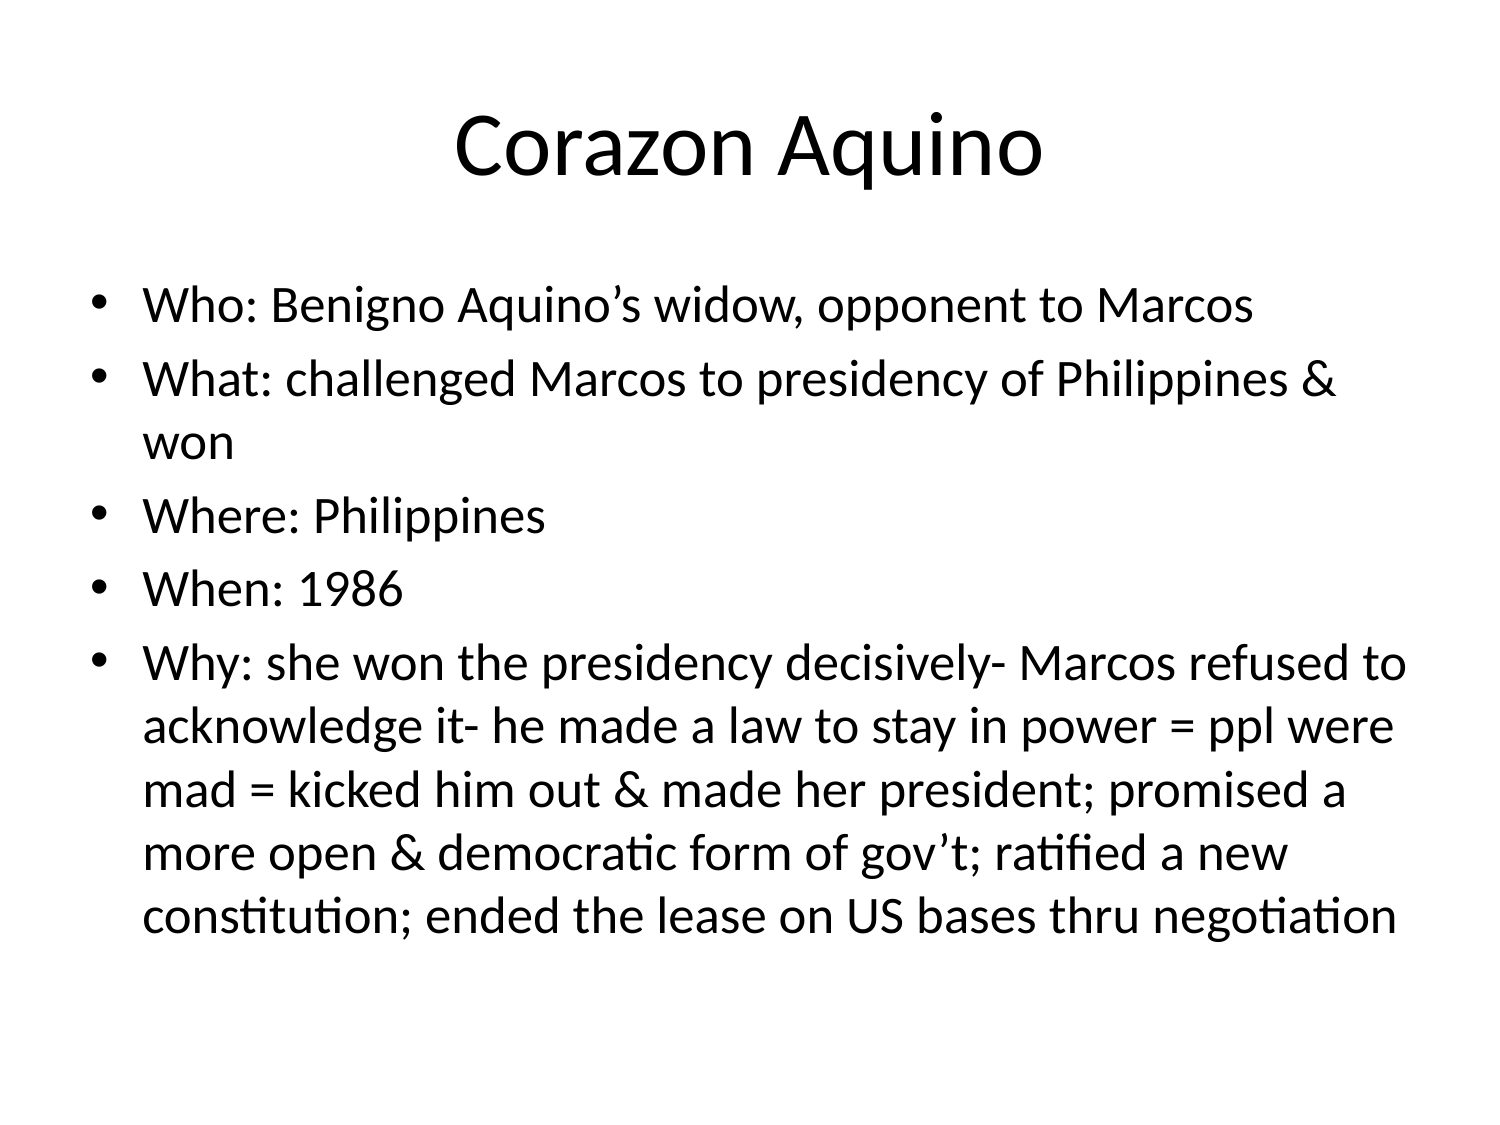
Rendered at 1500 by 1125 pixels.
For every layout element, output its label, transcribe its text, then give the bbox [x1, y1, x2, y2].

list Who: Benigno Aquino’s widow, opponent to Marcos What: challenged Marcos to presidency of Philippines & won Where: Philippines When: 1986 Why: she won the presidency decisively- Marcos refused to acknowledge it- he made a law to stay in power = ppl were mad = kicked him out & made her president; promised a more open & democratic form of gov’t; ratified a new constitution; ended the lease on US bases thru negotiation [75, 262, 1425, 1005]
title Corazon Aquino [75, 45, 1425, 233]
